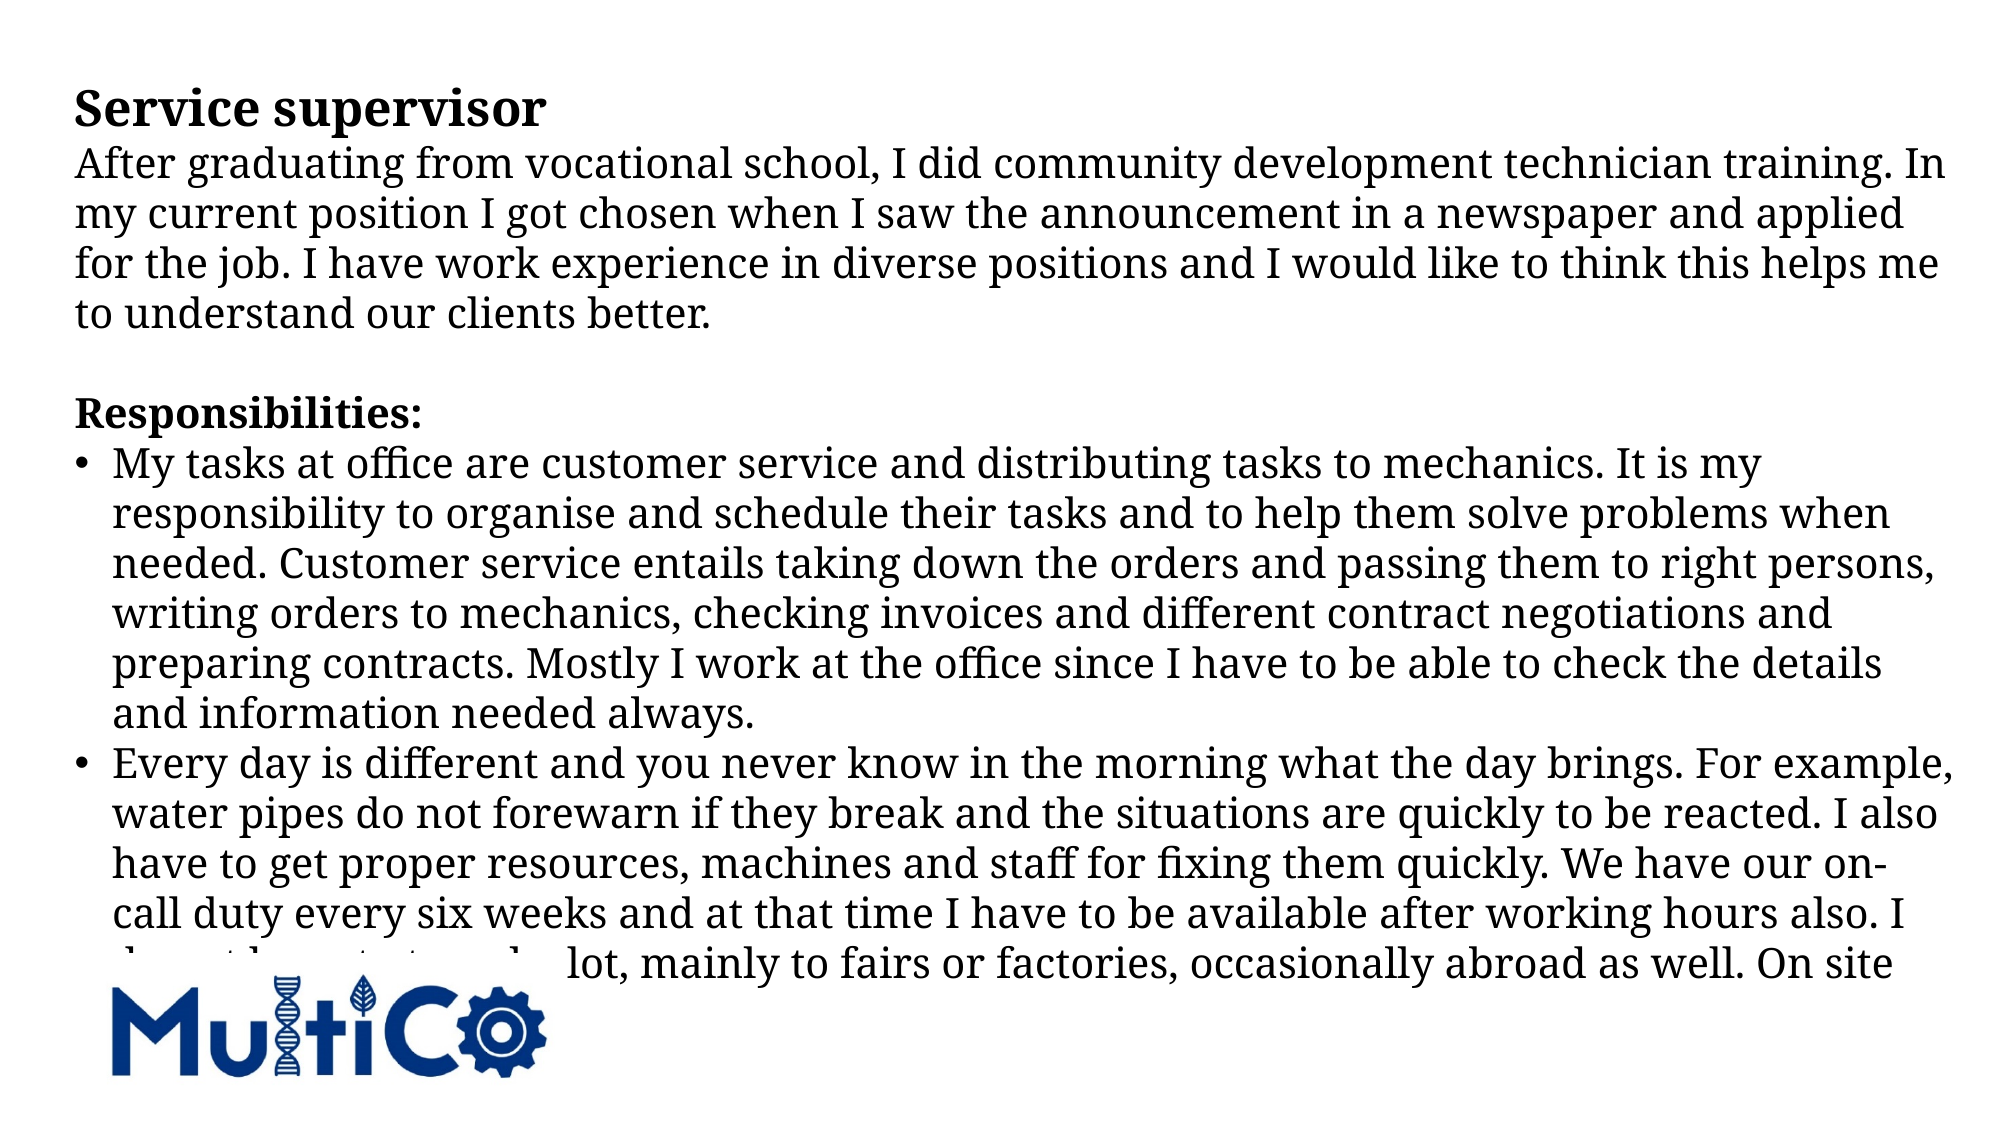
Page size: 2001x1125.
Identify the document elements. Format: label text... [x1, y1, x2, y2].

list Service supervisor After graduating from vocational school, I did community development technician training. In my current position I got chosen when I saw the announcement in a newspaper and applied for the job. I have work experience in diverse positions and I would like to think this helps me to understand our clients better. Responsibilities: My tasks at office are customer service and distributing tasks to mechanics. It is my responsibility to organise and schedule their tasks and to help them solve problems when needed. Customer service entails taking down the orders and passing them to right persons, writing orders to mechanics, checking invoices and different contract negotiations and preparing contracts. Mostly I work at the office since I have to be able to check the details and information needed always. Every day is different and you never know in the morning what the day brings. For example, water pipes do not forewarn if they break and the situations are quickly to be reacted. I also have to get proper resources, machines and staff for fixing them quickly. We have our on-call duty every six weeks and at that time I have to be available after working hours also. I do not have to travel a lot, mainly to fairs or factories, occasionally abroad as well. On site visits I try to do daily. [59, 69, 1970, 1125]
picture [96, 953, 563, 1099]
